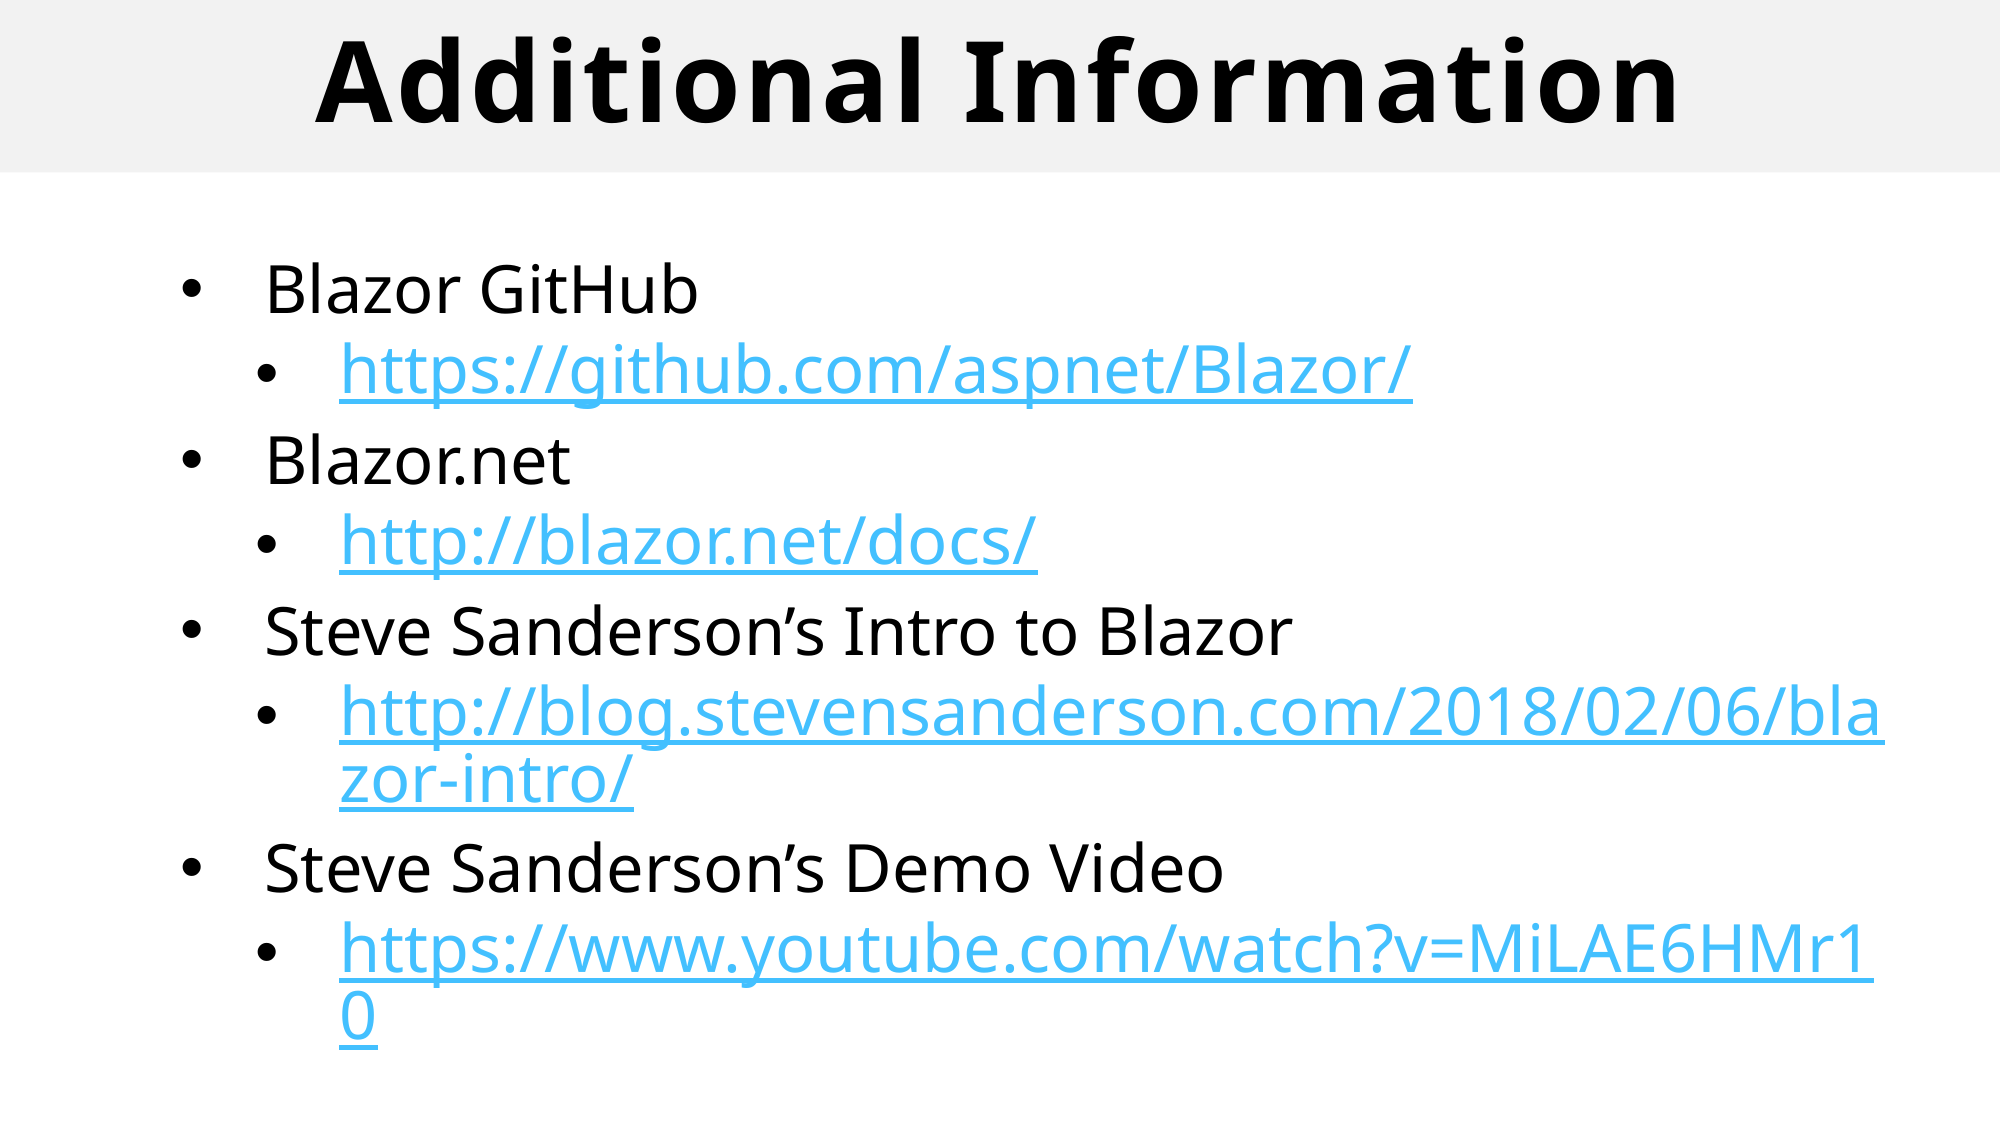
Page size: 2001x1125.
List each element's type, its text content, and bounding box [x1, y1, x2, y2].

text_box Blazor GitHub https://github.com/aspnet/Blazor/ Blazor.net http://blazor.net/docs/ Steve Sanderson’s Intro to Blazor http://blog.stevensanderson.com/2018/02/06/blazor-intro/ Steve Sanderson’s Demo Video https://www.youtube.com/watch?v=MiLAE6HMr10 [0, 172, 2000, 1086]
title Additional Information [0, 0, 2000, 172]
